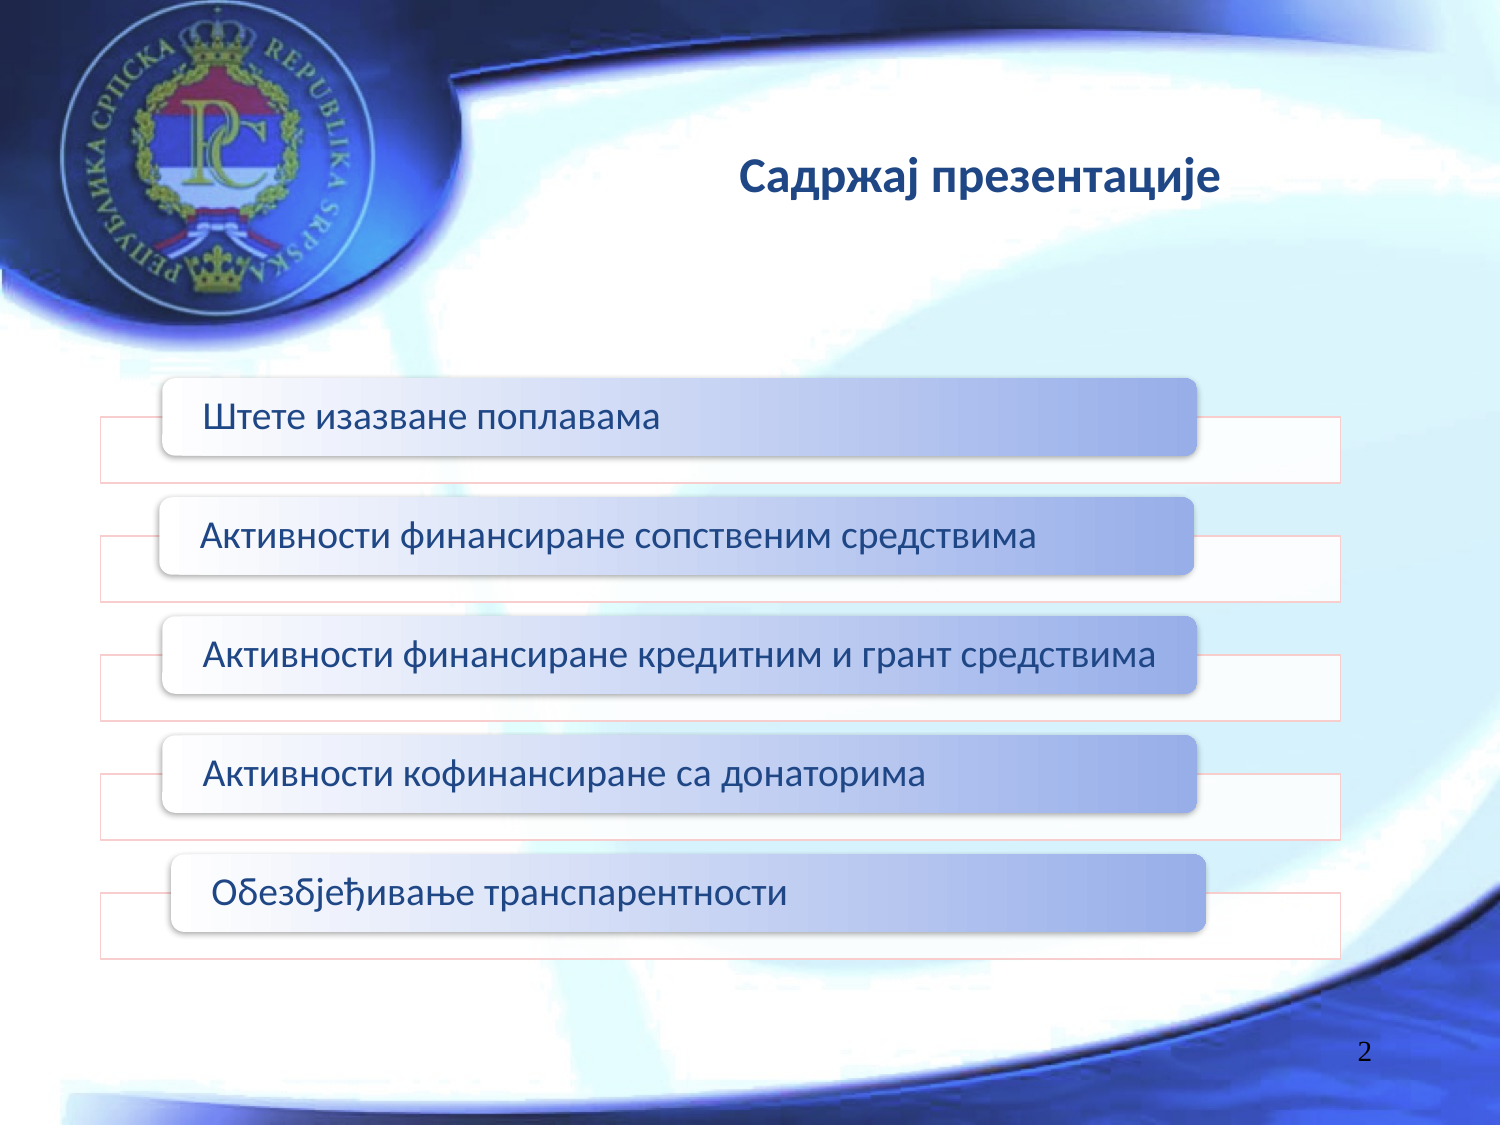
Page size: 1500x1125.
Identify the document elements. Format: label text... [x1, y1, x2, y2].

slide_number 2 [1074, 1024, 1388, 1101]
title Садржај презентације [572, 125, 1388, 220]
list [100, 361, 1341, 977]
picture [0, 0, 1500, 1125]
